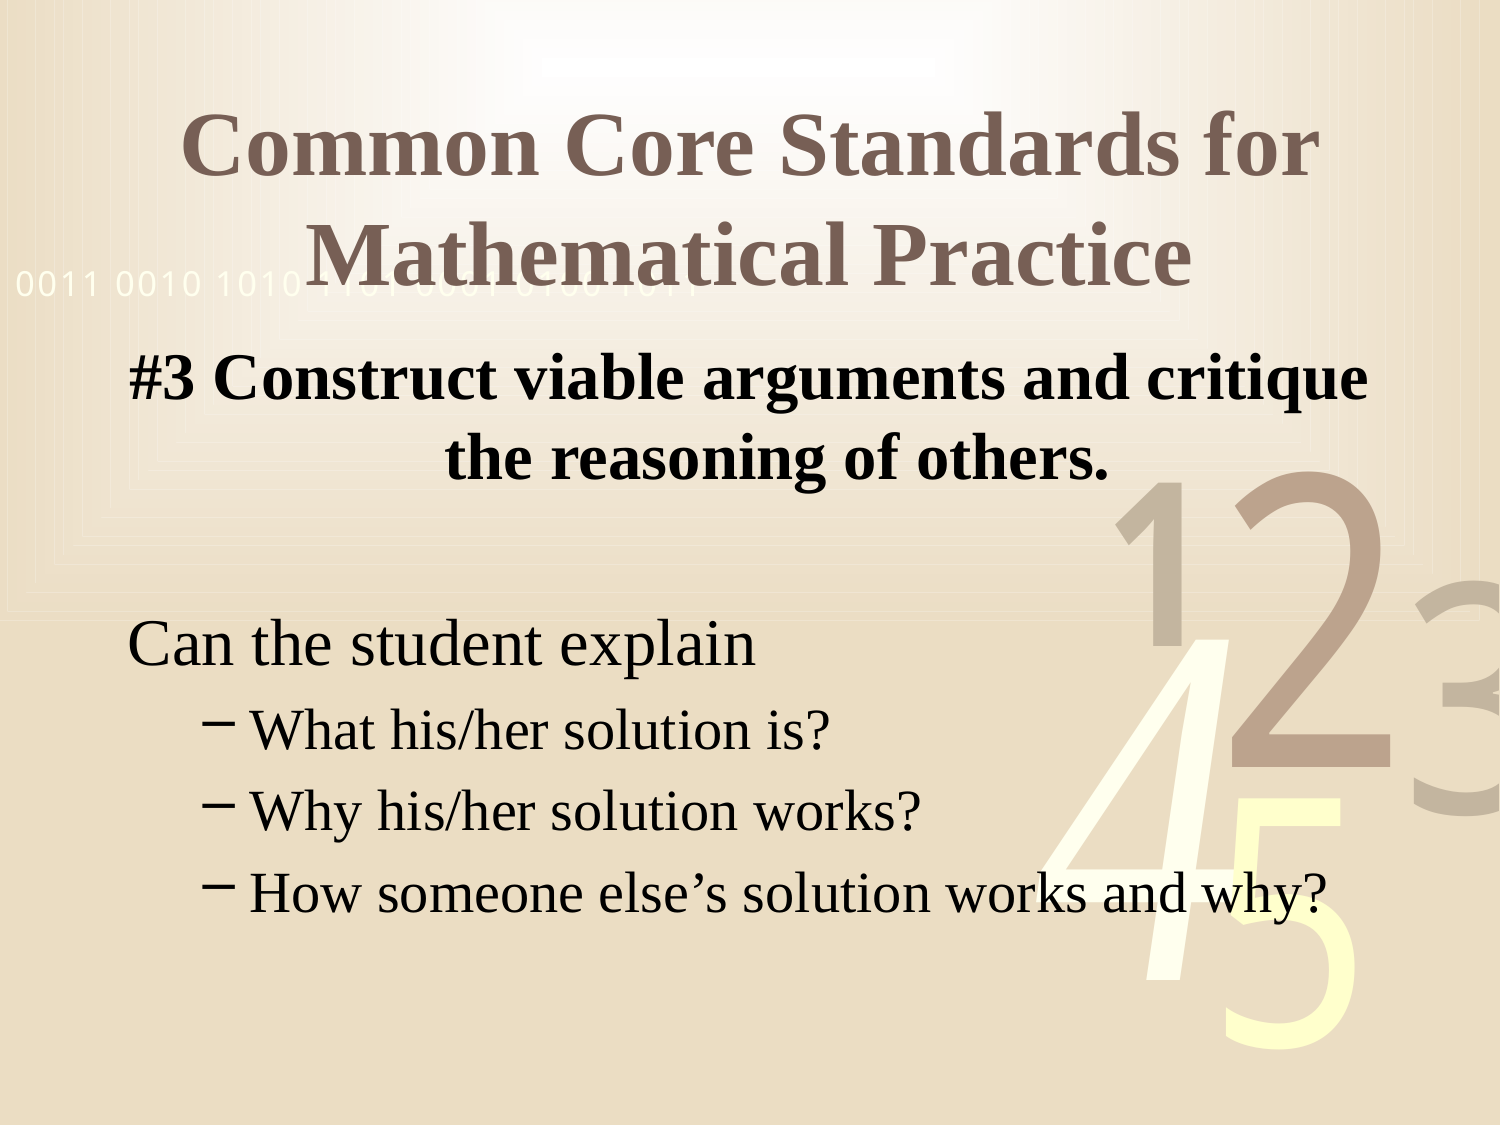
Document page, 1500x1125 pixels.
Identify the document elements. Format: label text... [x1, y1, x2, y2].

list #3 Construct viable arguments and critique the reasoning of others. Can the student explain What his/her solution is? Why his/her solution works? How someone else’s solution works and why? [112, 324, 1388, 1001]
title Common Core Standards for Mathematical Practice [112, 99, 1388, 288]
